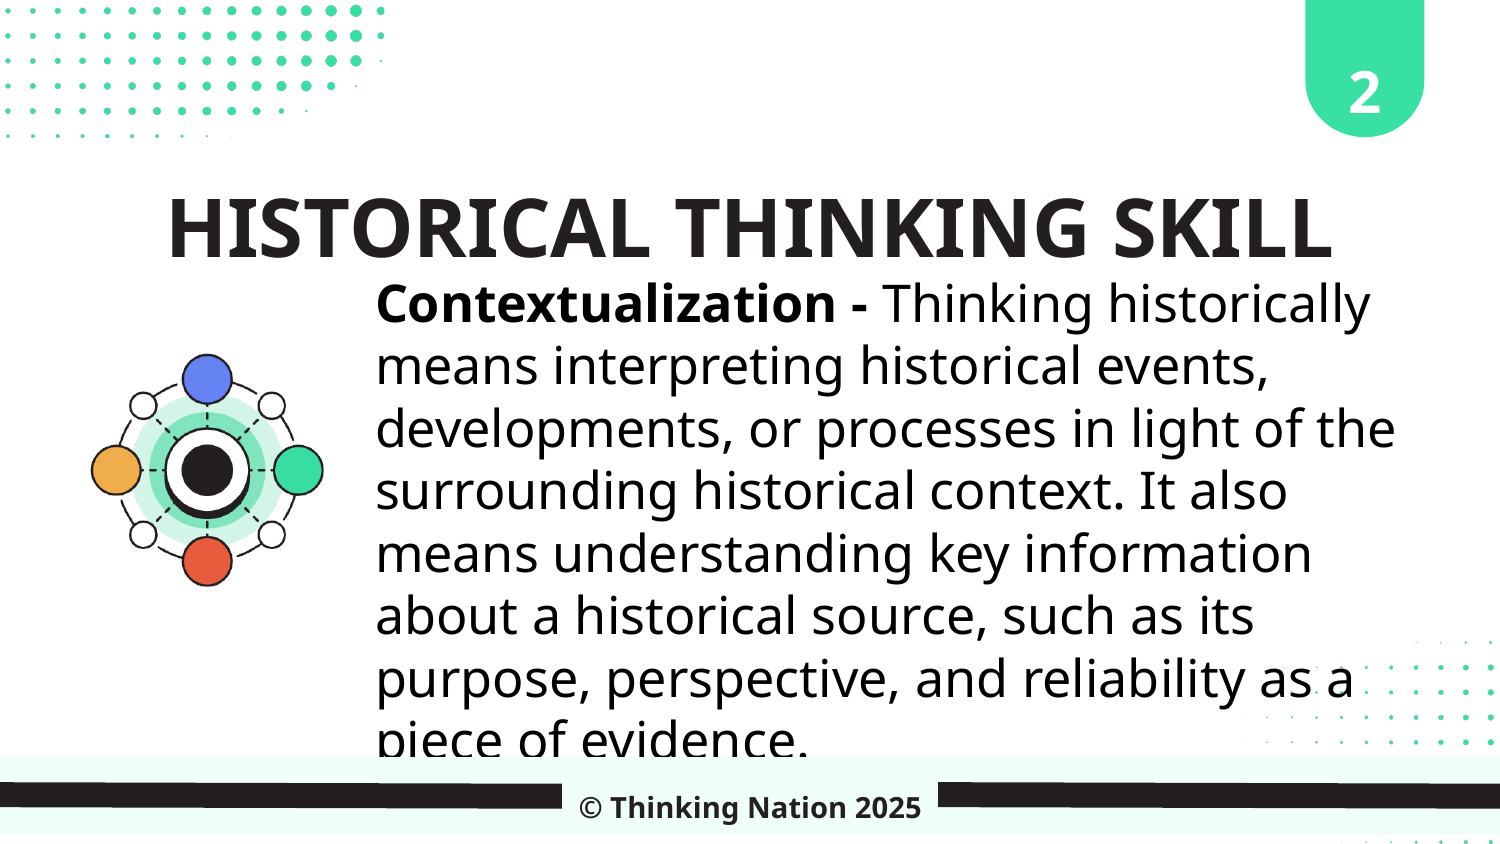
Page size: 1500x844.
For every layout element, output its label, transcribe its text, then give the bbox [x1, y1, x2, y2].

text_box [0, 0, 385, 138]
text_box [0, 756, 1500, 835]
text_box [1300, 0, 1430, 138]
text_box HISTORICAL THINKING SKILL [59, 137, 1441, 274]
picture [54, 317, 360, 623]
text_box Contextualization - Thinking historically means interpreting historical events, developments, or processes in light of the surrounding historical context. It also means understanding key information about a historical source, such as its purpose, perspective, and reliability as a piece of evidence. [375, 274, 1421, 755]
text_box [1217, 640, 1500, 755]
